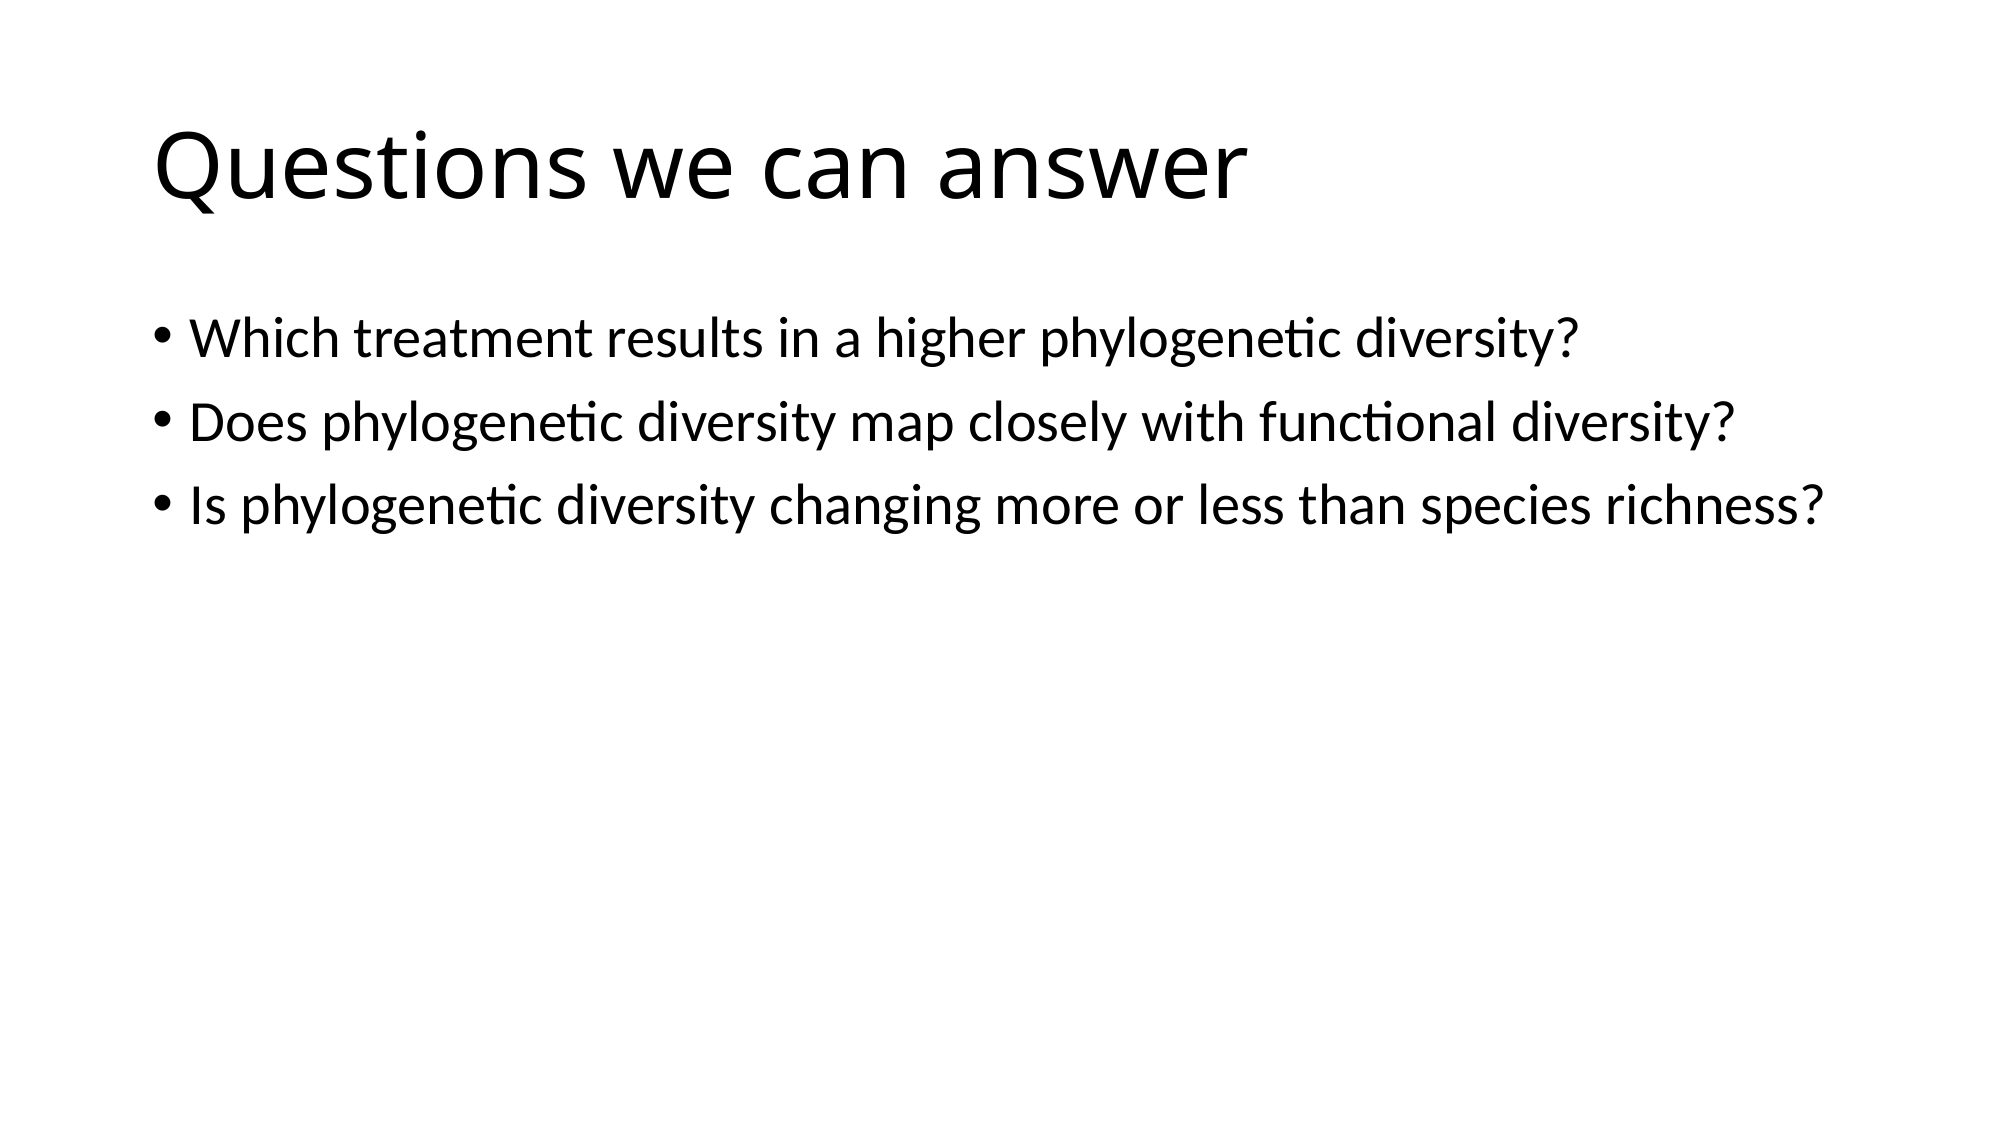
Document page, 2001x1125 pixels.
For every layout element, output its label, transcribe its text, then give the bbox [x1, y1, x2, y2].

list Which treatment results in a higher phylogenetic diversity? Does phylogenetic diversity map closely with functional diversity? Is phylogenetic diversity changing more or less than species richness? [137, 299, 1863, 1014]
title Questions we can answer [137, 59, 1863, 278]
